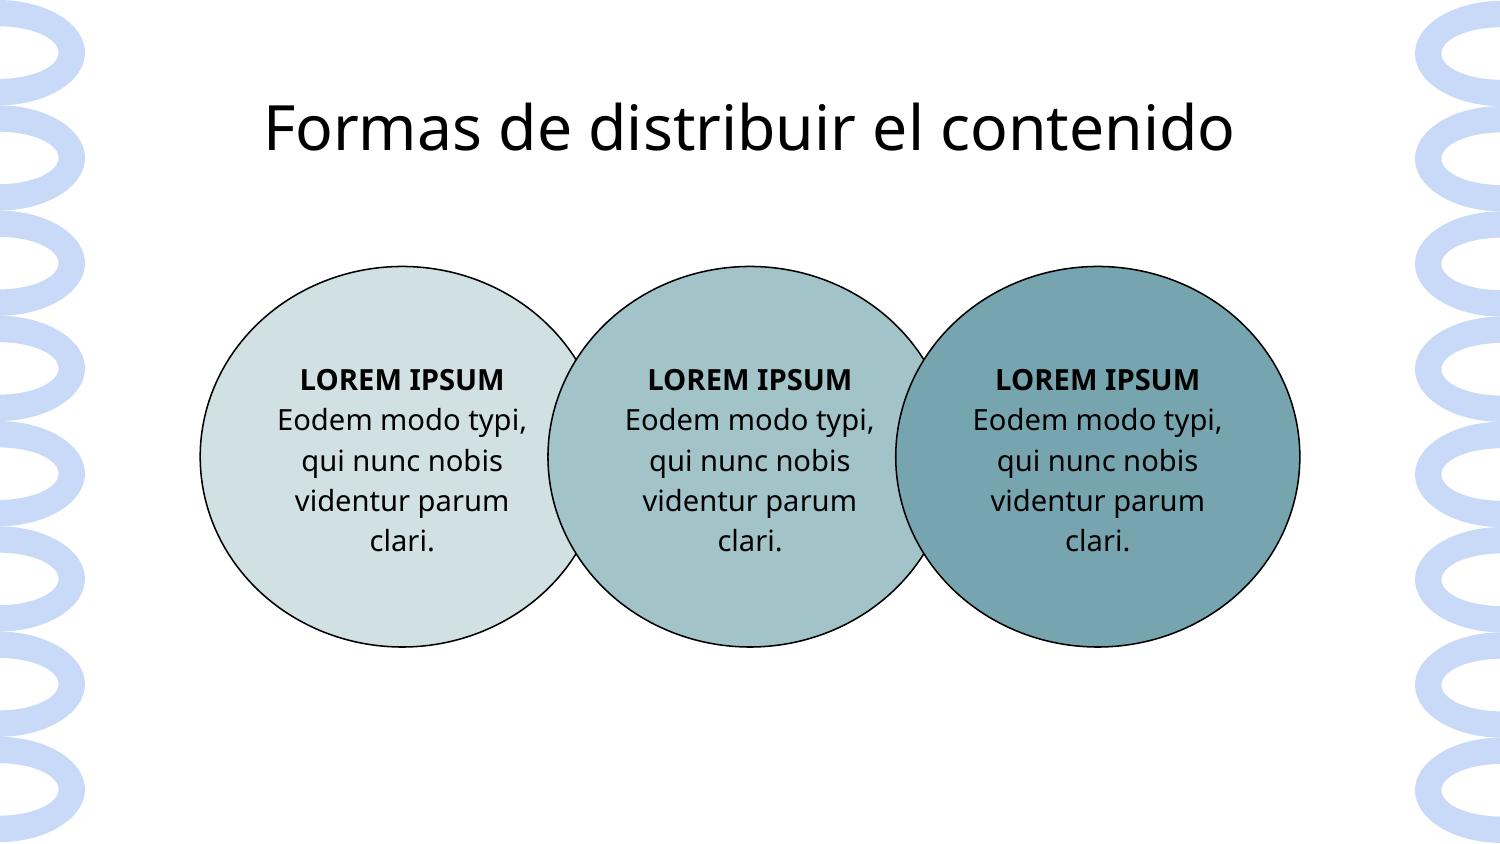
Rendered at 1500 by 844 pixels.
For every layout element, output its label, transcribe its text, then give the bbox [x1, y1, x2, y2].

text_box LOREM IPSUM Eodem modo typi, qui nunc nobis videntur parum clari. [895, 266, 1300, 648]
text_box LOREM IPSUM Eodem modo typi, qui nunc nobis videntur parum clari. [547, 266, 924, 648]
title Formas de distribuir el contenido [51, 72, 1449, 167]
text_box LOREM IPSUM Eodem modo typi, qui nunc nobis videntur parum clari. [200, 266, 576, 648]
